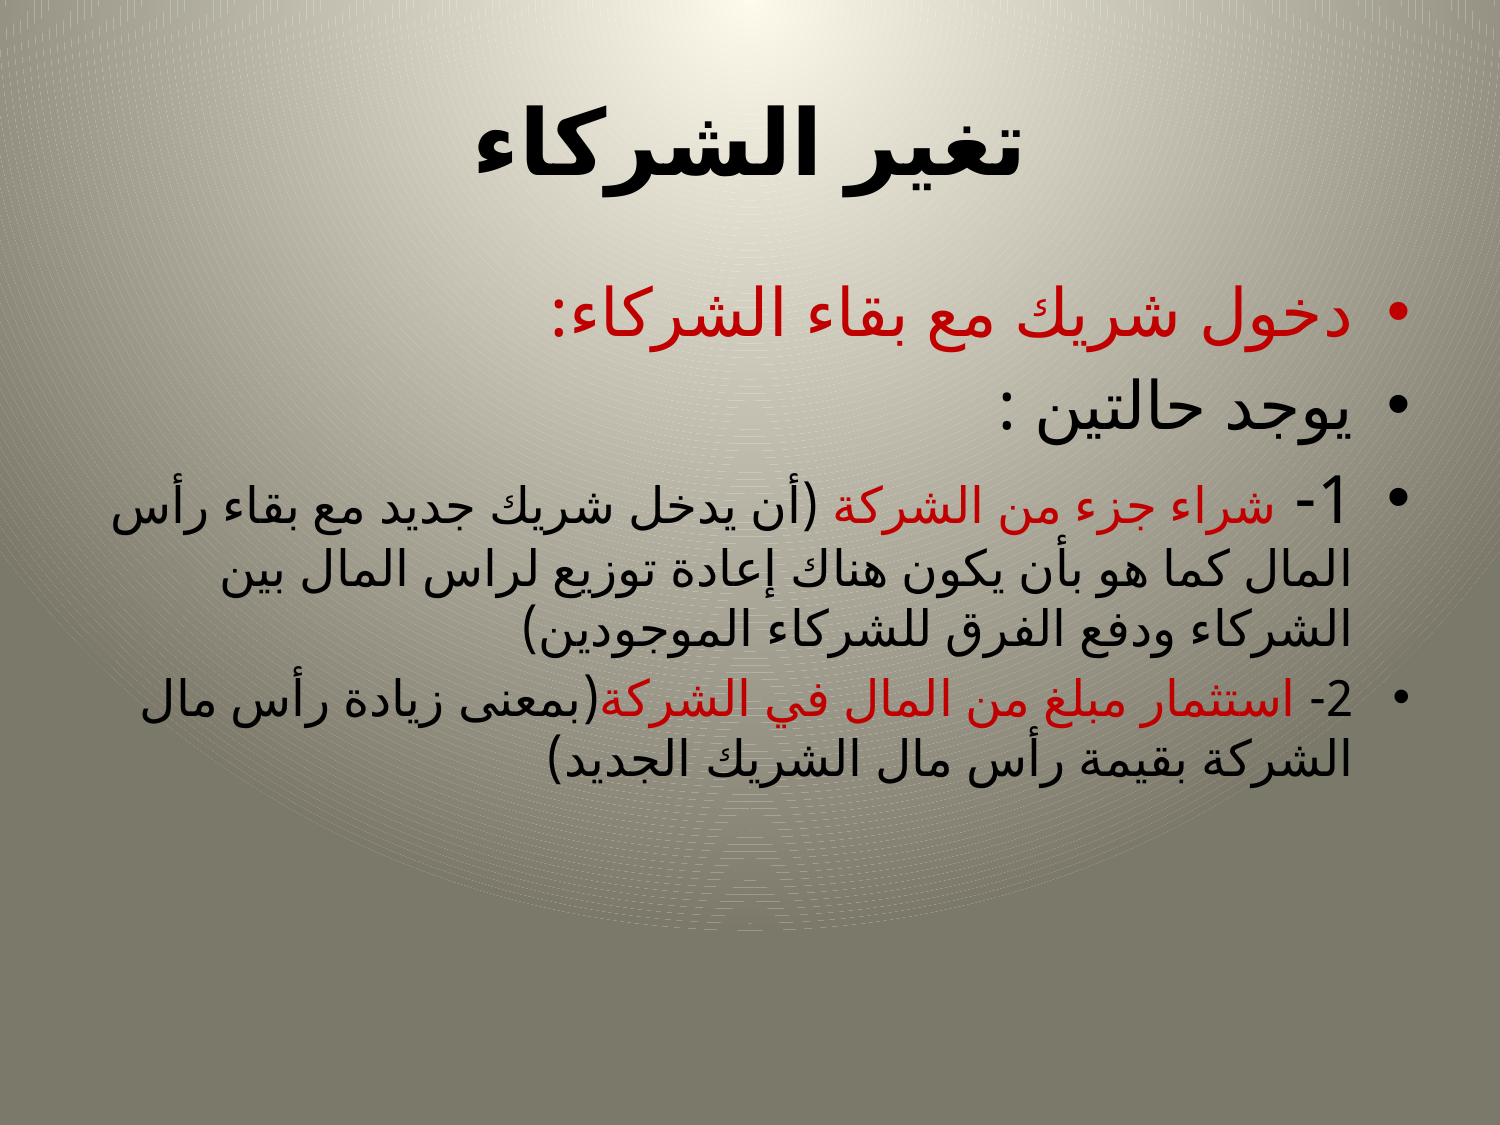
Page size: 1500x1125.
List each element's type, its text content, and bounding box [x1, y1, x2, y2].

list دخول شريك مع بقاء الشركاء: يوجد حالتين : 1- شراء جزء من الشركة (أن يدخل شريك جديد مع بقاء رأس المال كما هو بأن يكون هناك إعادة توزيع لراس المال بين الشركاء ودفع الفرق للشركاء الموجودين) 2- استثمار مبلغ من المال في الشركة(بمعنى زيادة رأس مال الشركة بقيمة رأس مال الشريك الجديد) [75, 262, 1425, 1005]
title تغير الشركاء [75, 45, 1425, 233]
